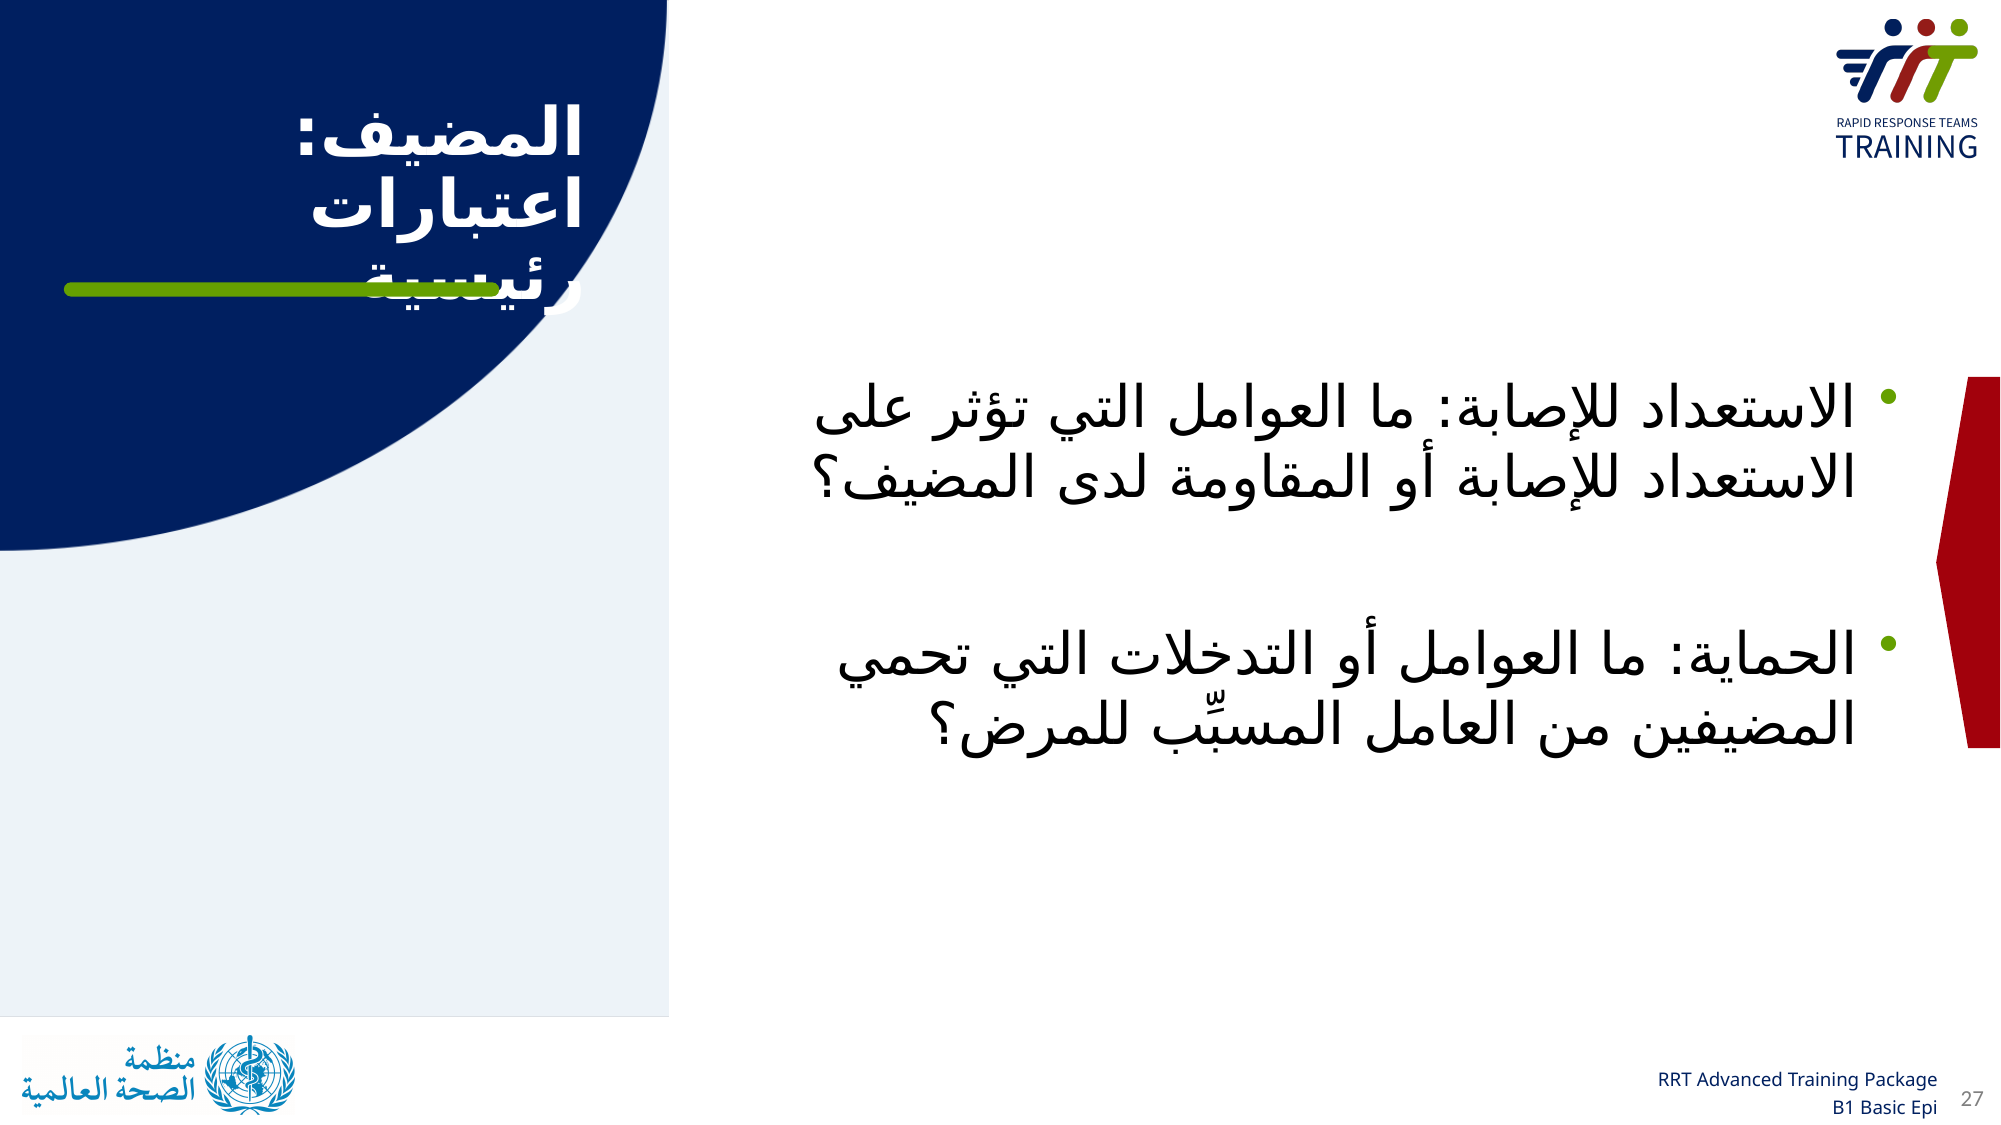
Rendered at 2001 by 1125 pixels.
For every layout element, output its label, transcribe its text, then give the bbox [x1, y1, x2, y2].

picture [252, 1050, 258, 1059]
title المضيف: اعتبارات رئيسية [57, 128, 594, 283]
picture [0, 0, 669, 1018]
text_box الاستعداد للإصابة: ما العوامل التي تؤثر على الاستعداد للإصابة أو المقاومة لدى المضيف؟ الحماية: ما العوامل أو التدخلات التي تحمي المضيفين من العامل المسبِّب للمرض؟ [739, 234, 1908, 890]
text_box [63, 282, 500, 297]
picture [22, 1035, 295, 1115]
picture [1835, 19, 1978, 167]
